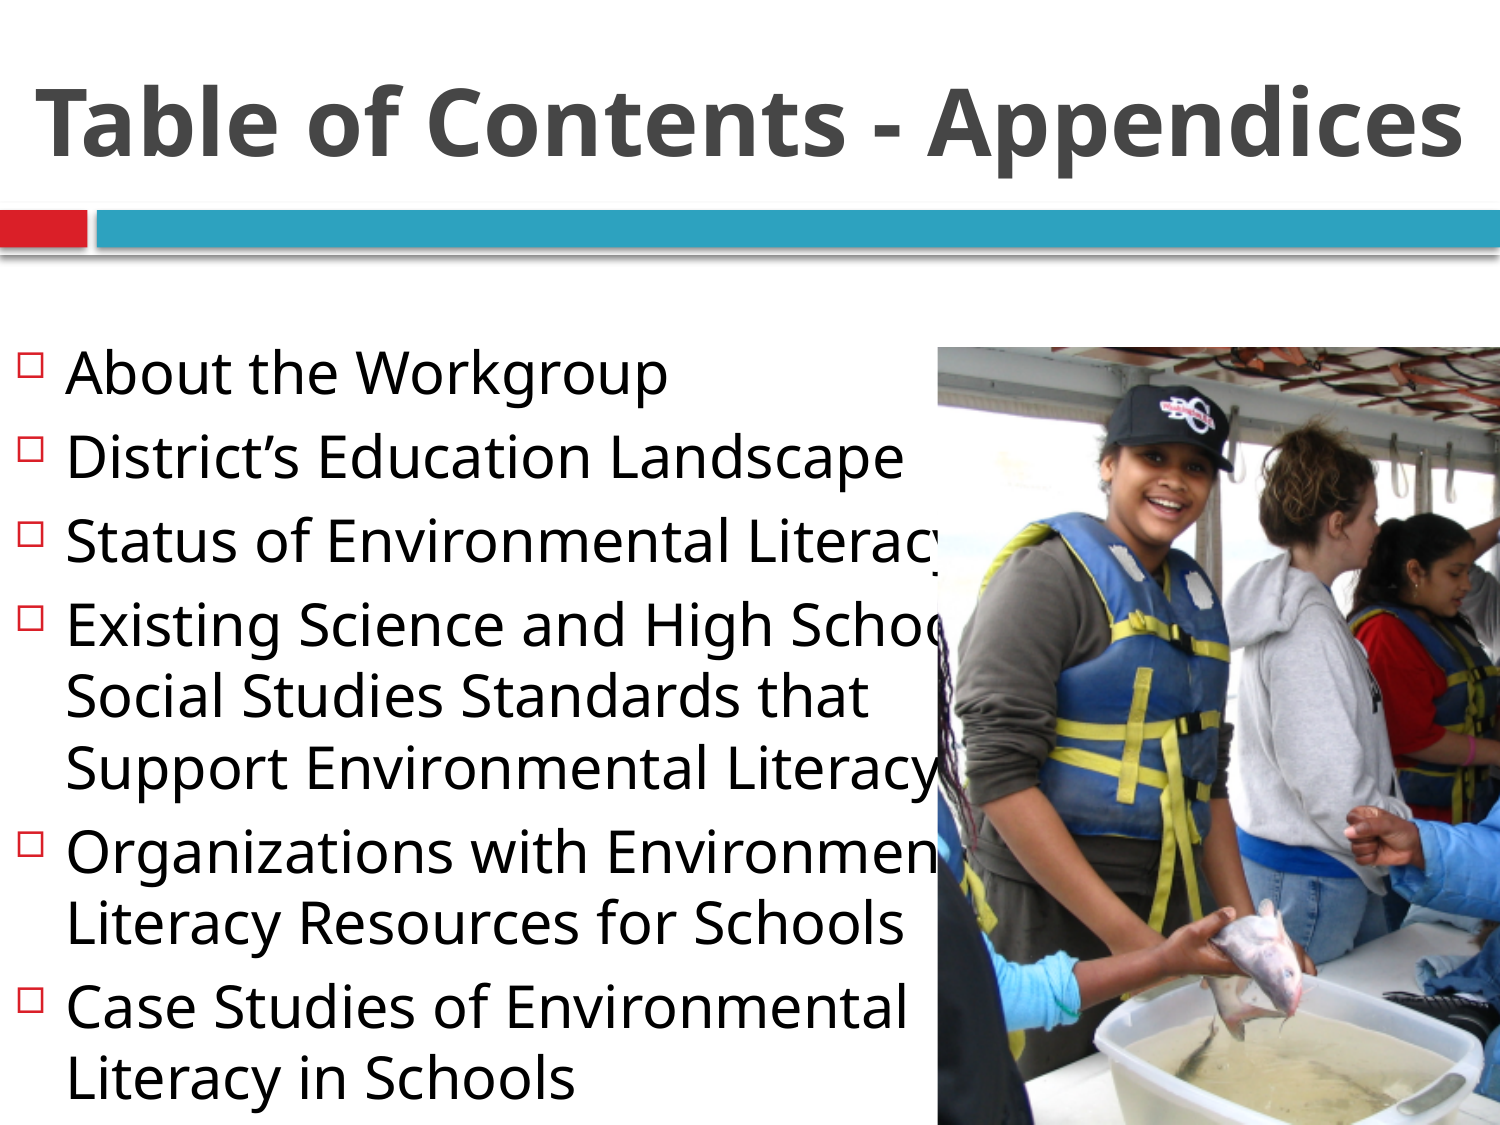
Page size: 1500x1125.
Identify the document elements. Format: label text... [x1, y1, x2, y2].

picture [937, 346, 1500, 1125]
list About the Workgroup District’s Education Landscape Status of Environmental Literacy Existing Science and High School Social Studies Standards that Support Environmental Literacy Organizations with Environmental Literacy Resources for Schools Case Studies of Environmental Literacy in Schools [0, 249, 1500, 1125]
title Table of Contents - Appendices [0, 24, 1500, 213]
